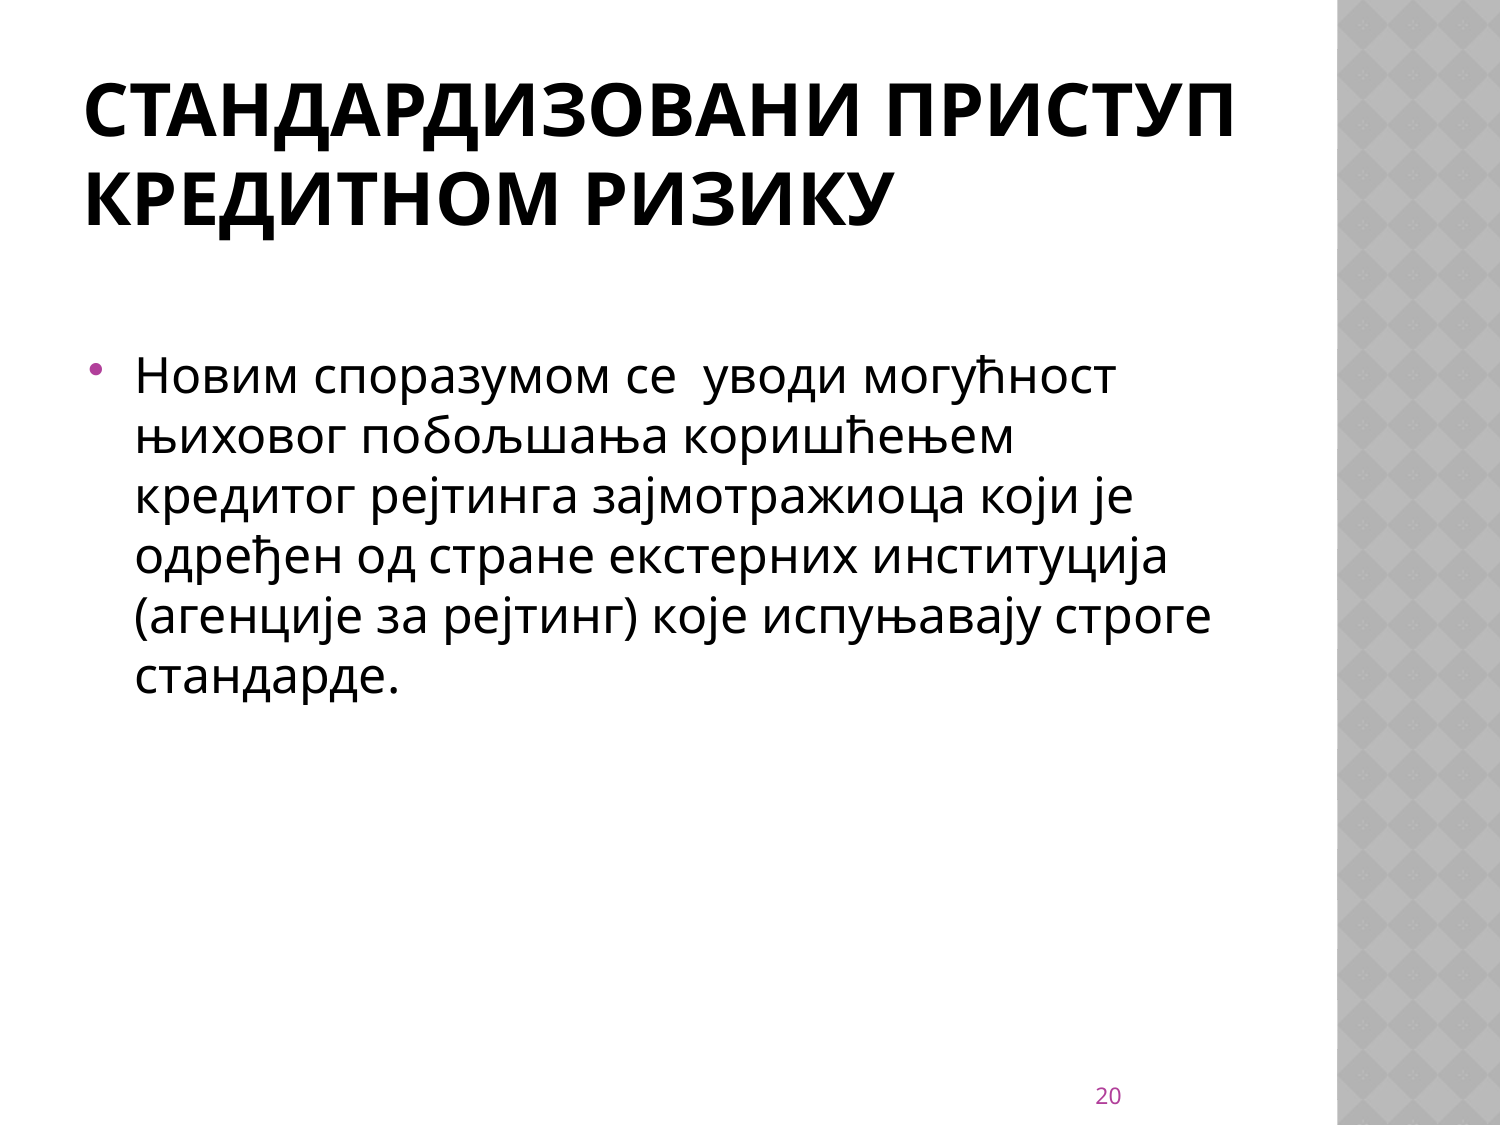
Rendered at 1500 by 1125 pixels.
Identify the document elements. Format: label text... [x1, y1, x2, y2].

list Новим споразумом се уводи могућност њиховог побољшања коришћењем кредитог рејтинга зајмотражиоца који је одређен од стране екстерних институција (агенције за рејтинг) које испуњавају строге стандарде. [75, 264, 1263, 1059]
slide_number 20 [1025, 1075, 1122, 1113]
title Стандардизовани приступ кредитном ризику [75, 52, 1263, 240]
